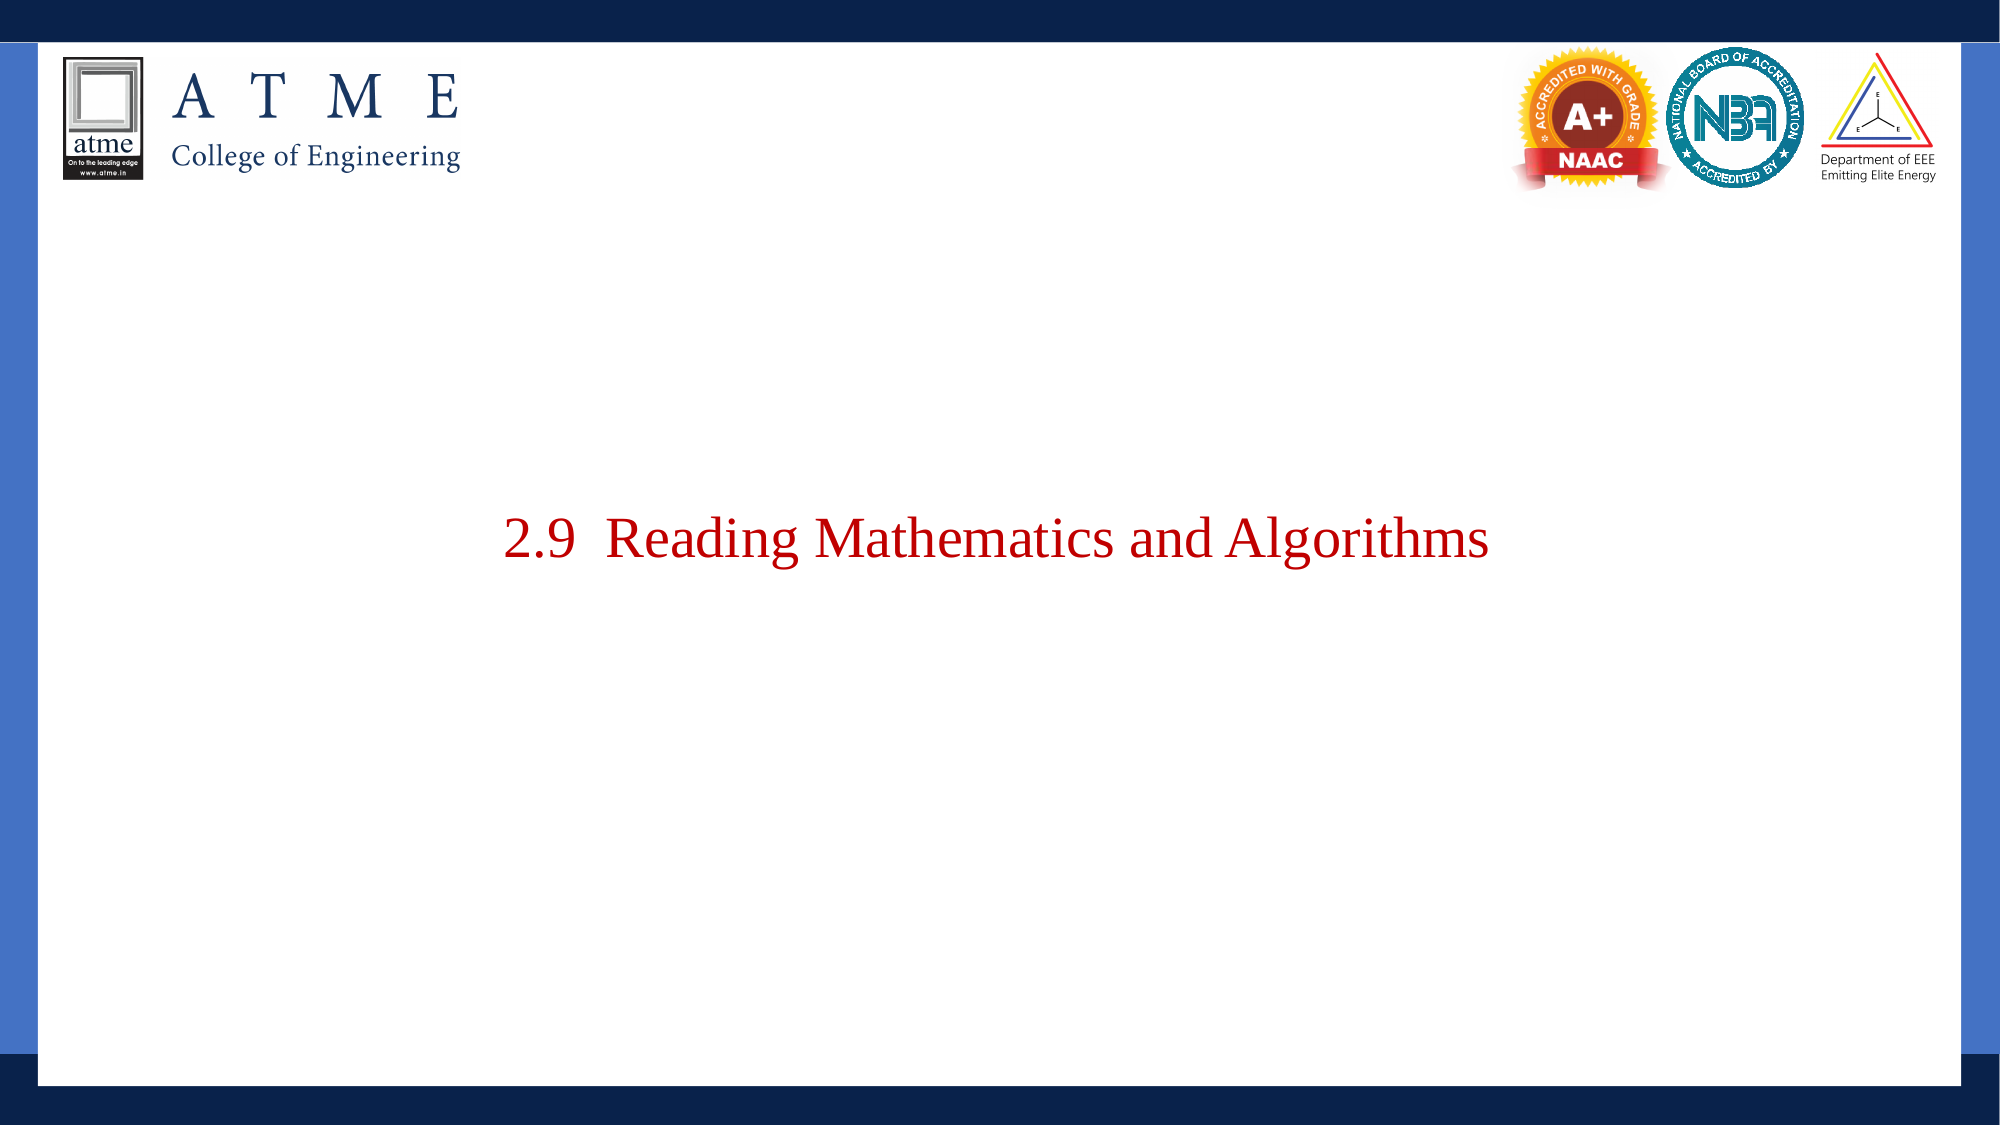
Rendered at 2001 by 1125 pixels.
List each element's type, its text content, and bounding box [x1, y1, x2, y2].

picture [0, 0, 2000, 43]
list 2.9 Reading Mathematics and Algorithms [187, 337, 1808, 1000]
picture [1531, 60, 1651, 180]
picture [63, 57, 461, 180]
picture [0, 1054, 2000, 1125]
picture [1666, 47, 1804, 188]
picture [1815, 49, 1939, 184]
